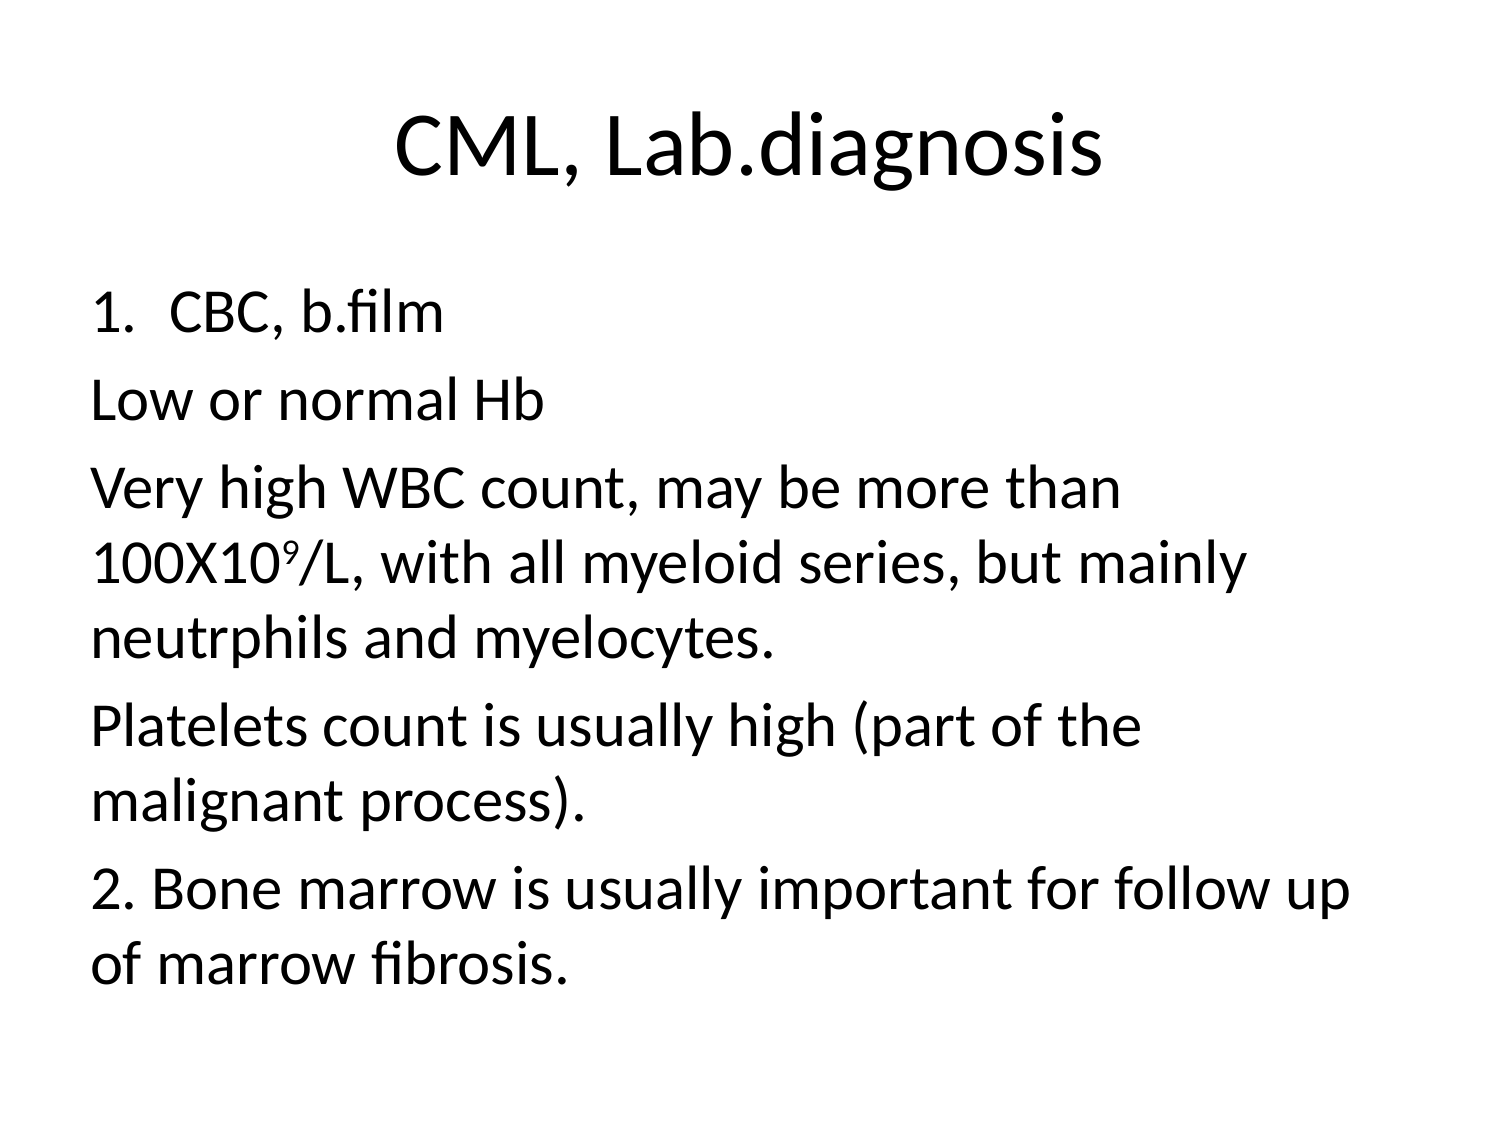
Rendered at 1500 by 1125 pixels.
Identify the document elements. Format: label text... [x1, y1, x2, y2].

list CBC, b.film Low or normal Hb Very high WBC count, may be more than 100X109/L, with all myeloid series, but mainly neutrphils and myelocytes. Platelets count is usually high (part of the malignant process). 2. Bone marrow is usually important for follow up of marrow fibrosis. [75, 262, 1425, 1005]
title CML, Lab.diagnosis [75, 45, 1425, 233]
